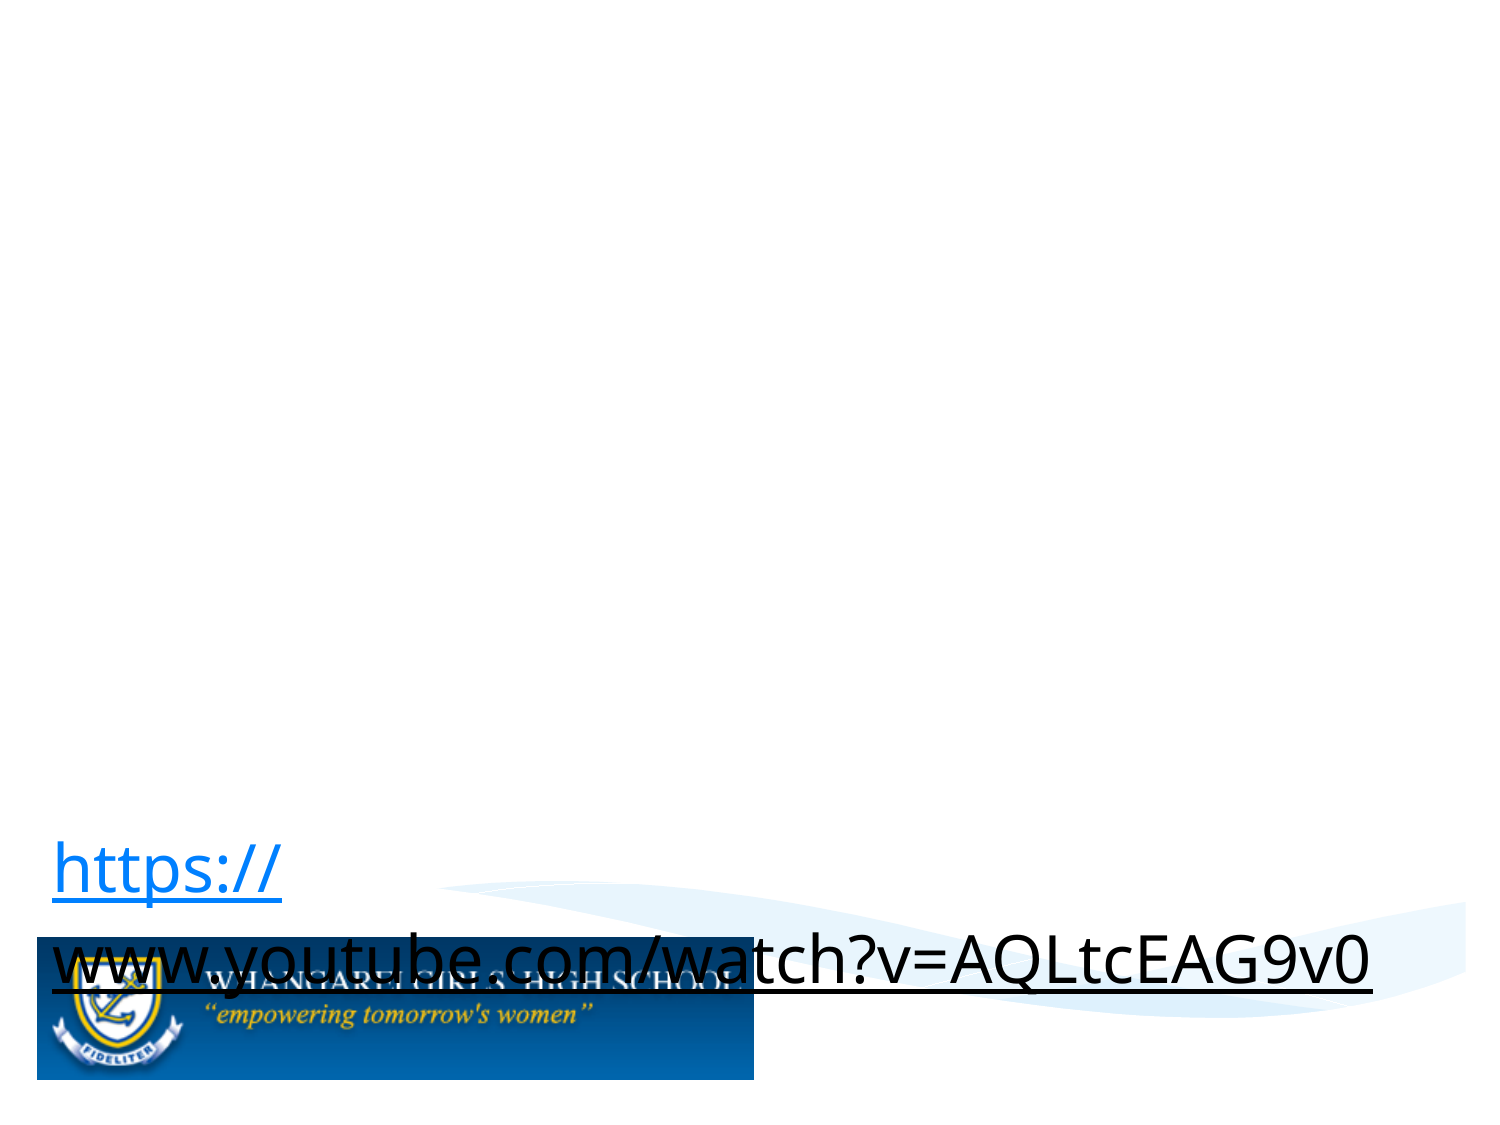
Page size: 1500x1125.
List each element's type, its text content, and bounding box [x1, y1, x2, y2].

text_box https://www.youtube.com/watch?v=AQLtcEAG9v0 [37, 818, 1500, 1016]
picture [37, 937, 754, 1080]
